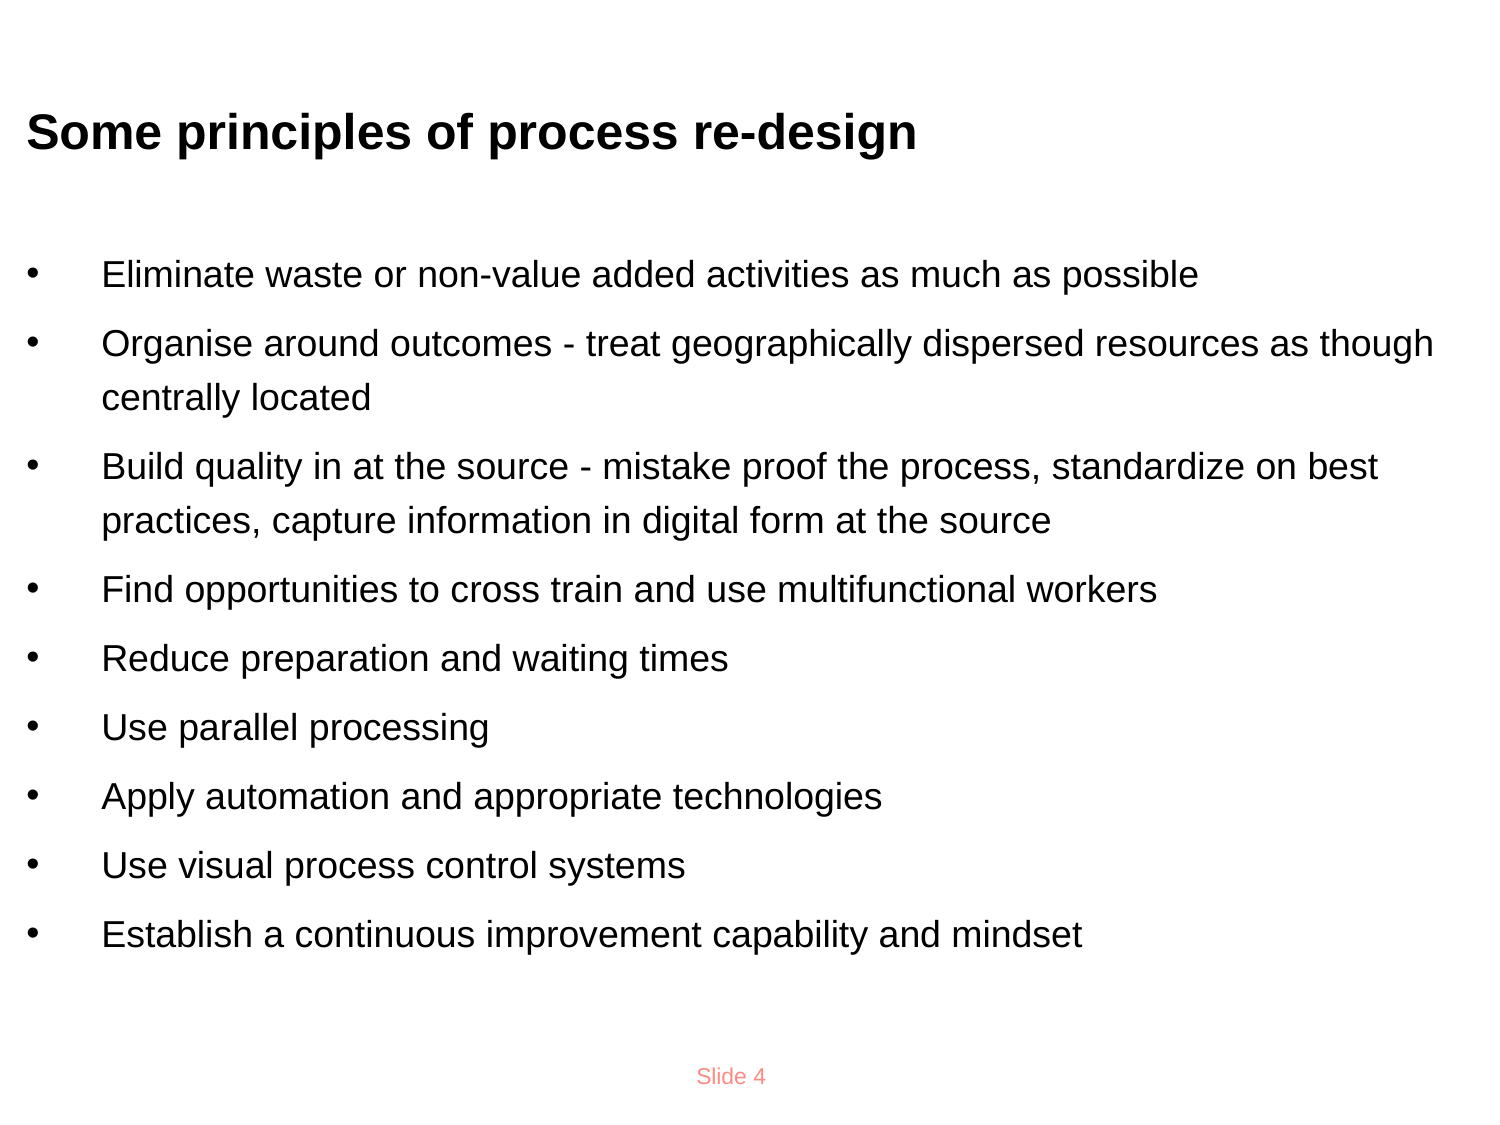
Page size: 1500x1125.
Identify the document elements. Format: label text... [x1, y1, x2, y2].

title Some principles of process re-design [26, 99, 1472, 224]
list Eliminate waste or non-value added activities as much as possible Organise around outcomes - treat geographically dispersed resources as though centrally located Build quality in at the source - mistake proof the process, standardize on best practices, capture information in digital form at the source Find opportunities to cross train and use multifunctional workers Reduce preparation and waiting times Use parallel processing Apply automation and appropriate technologies Use visual process control systems Establish a continuous improvement capability and mindset [26, 241, 1474, 1059]
